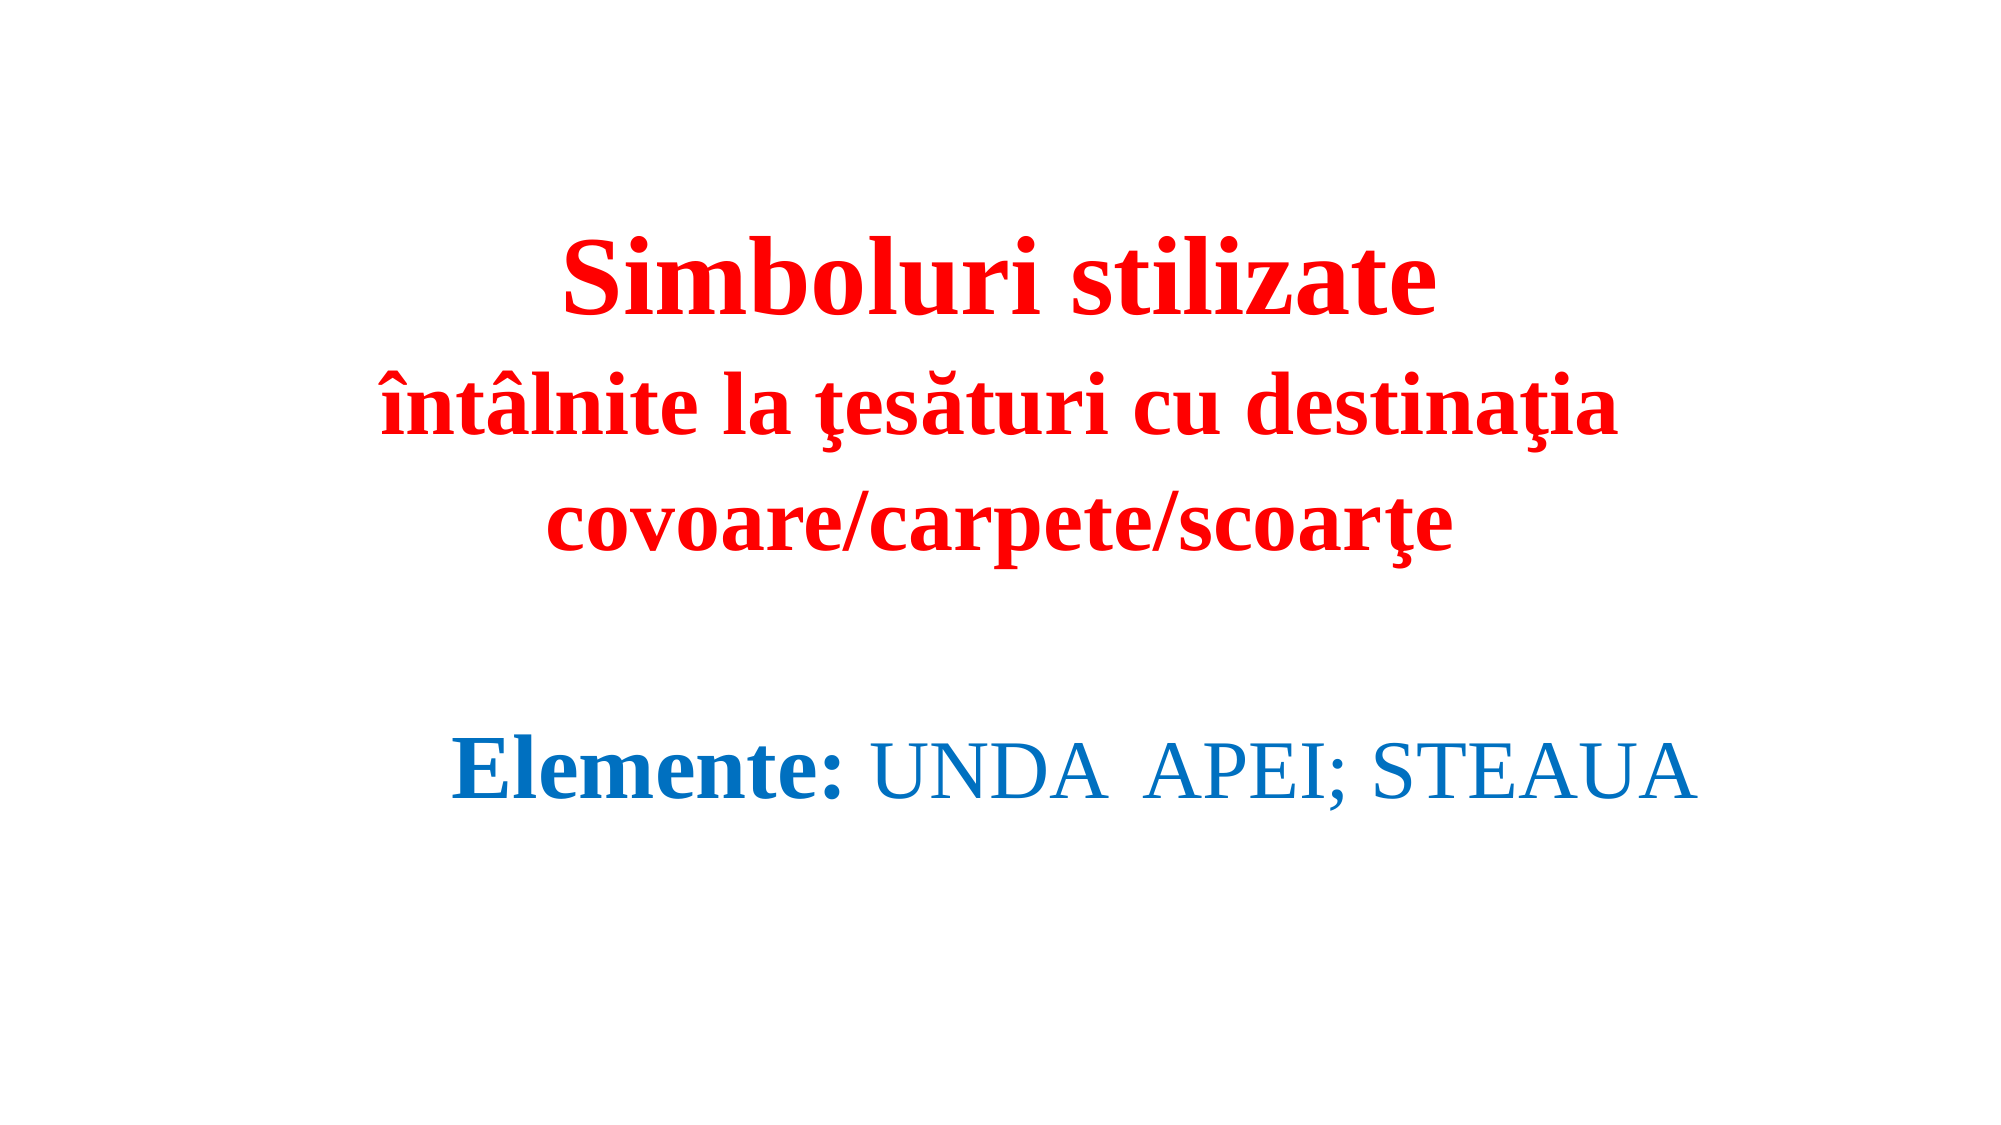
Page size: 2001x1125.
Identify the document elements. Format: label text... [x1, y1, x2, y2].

title Simboluri stilizate întâlnite la ţesături cu destinaţia covoare/carpete/scoarţe [249, 184, 1750, 576]
subtitle Elemente: UNDA APEI; STEAUA [249, 590, 1750, 941]
